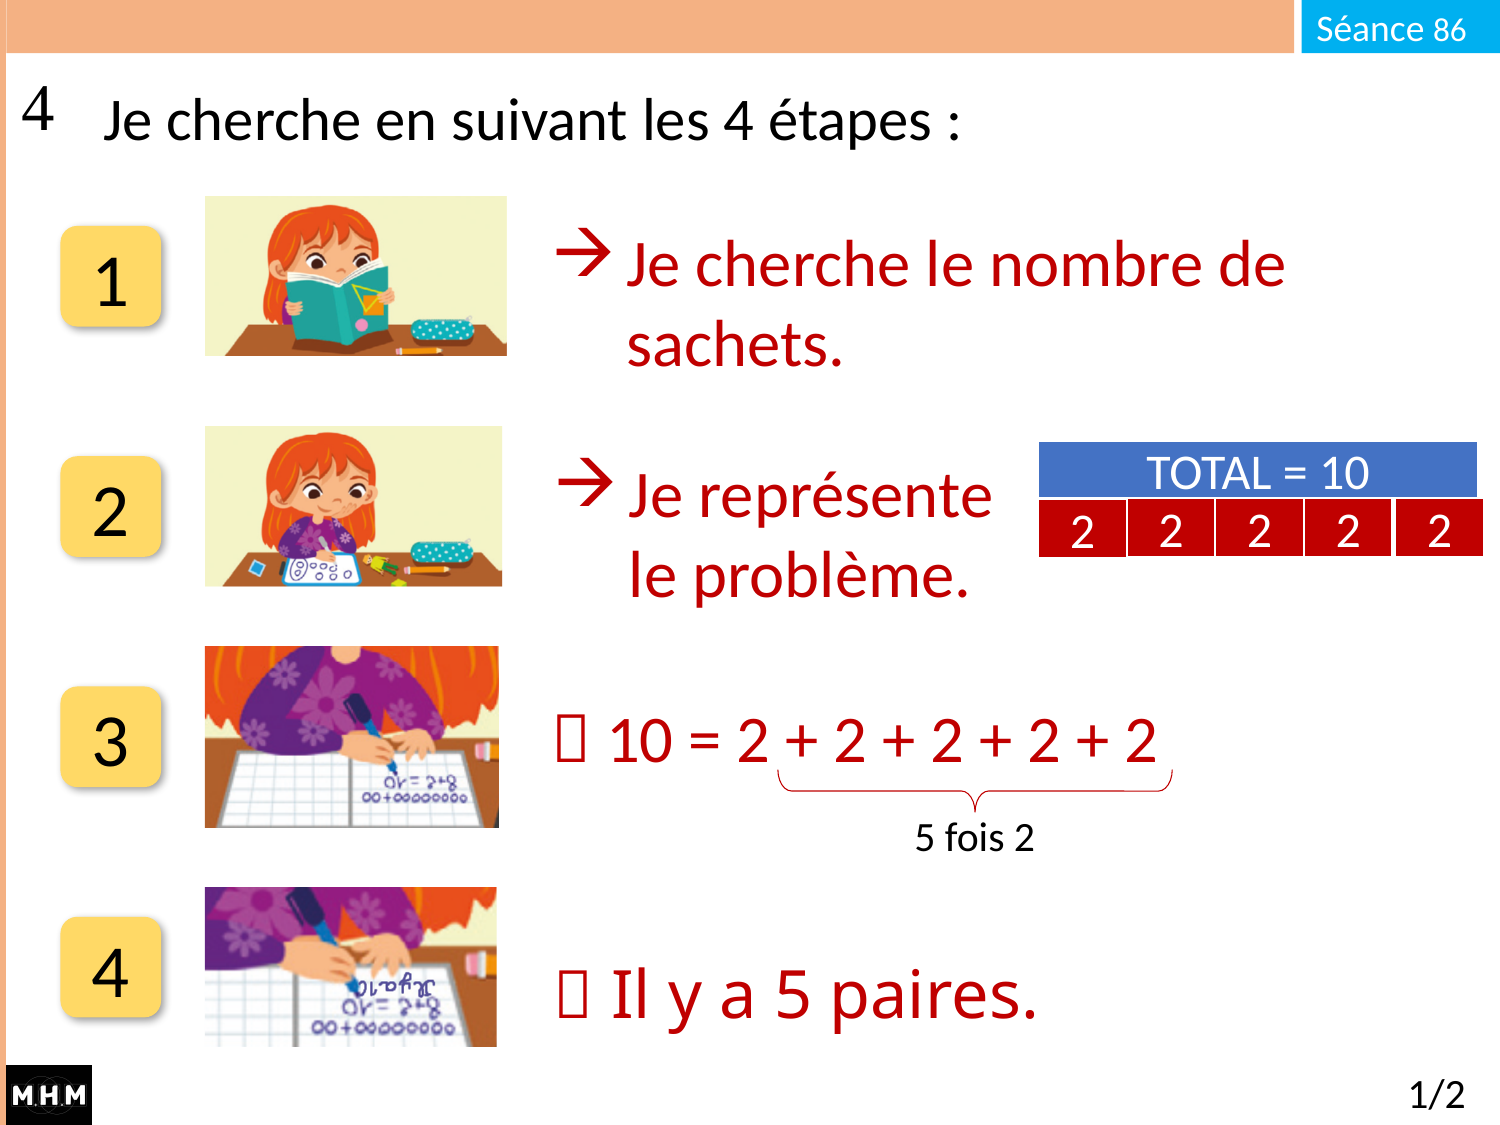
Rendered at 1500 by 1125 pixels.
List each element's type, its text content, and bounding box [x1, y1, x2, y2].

picture [204, 887, 497, 1047]
text_box 4 [59, 915, 163, 1019]
text_box 2 [1305, 497, 1393, 558]
picture [204, 426, 503, 587]
text_box  Il y a 5 paires. [539, 944, 1391, 1039]
picture [6, 1065, 92, 1125]
picture [204, 196, 515, 356]
text_box 2 [1214, 497, 1305, 558]
list 1/2 [1373, 1064, 1500, 1125]
text_box 2 [1126, 497, 1214, 558]
text_box TOTAL = 10 [1037, 440, 1479, 499]
title Je cherche en suivant les 4 étapes : [88, 35, 1382, 161]
text_box 2 [59, 455, 163, 558]
picture [204, 646, 499, 828]
text_box 3 [59, 685, 163, 789]
text_box [777, 769, 1173, 801]
text_box Je cherche le nombre de sachets. [536, 212, 1409, 388]
text_box 1 [59, 224, 163, 328]
text_box  10 = 2 + 2 + 2 + 2 + 2 [536, 688, 1388, 784]
text_box Je représente le problème. [539, 443, 1015, 618]
text_box 2 [1037, 498, 1128, 559]
text_box 5 fois 2 [777, 801, 1173, 867]
text_box 2 [1394, 497, 1485, 558]
